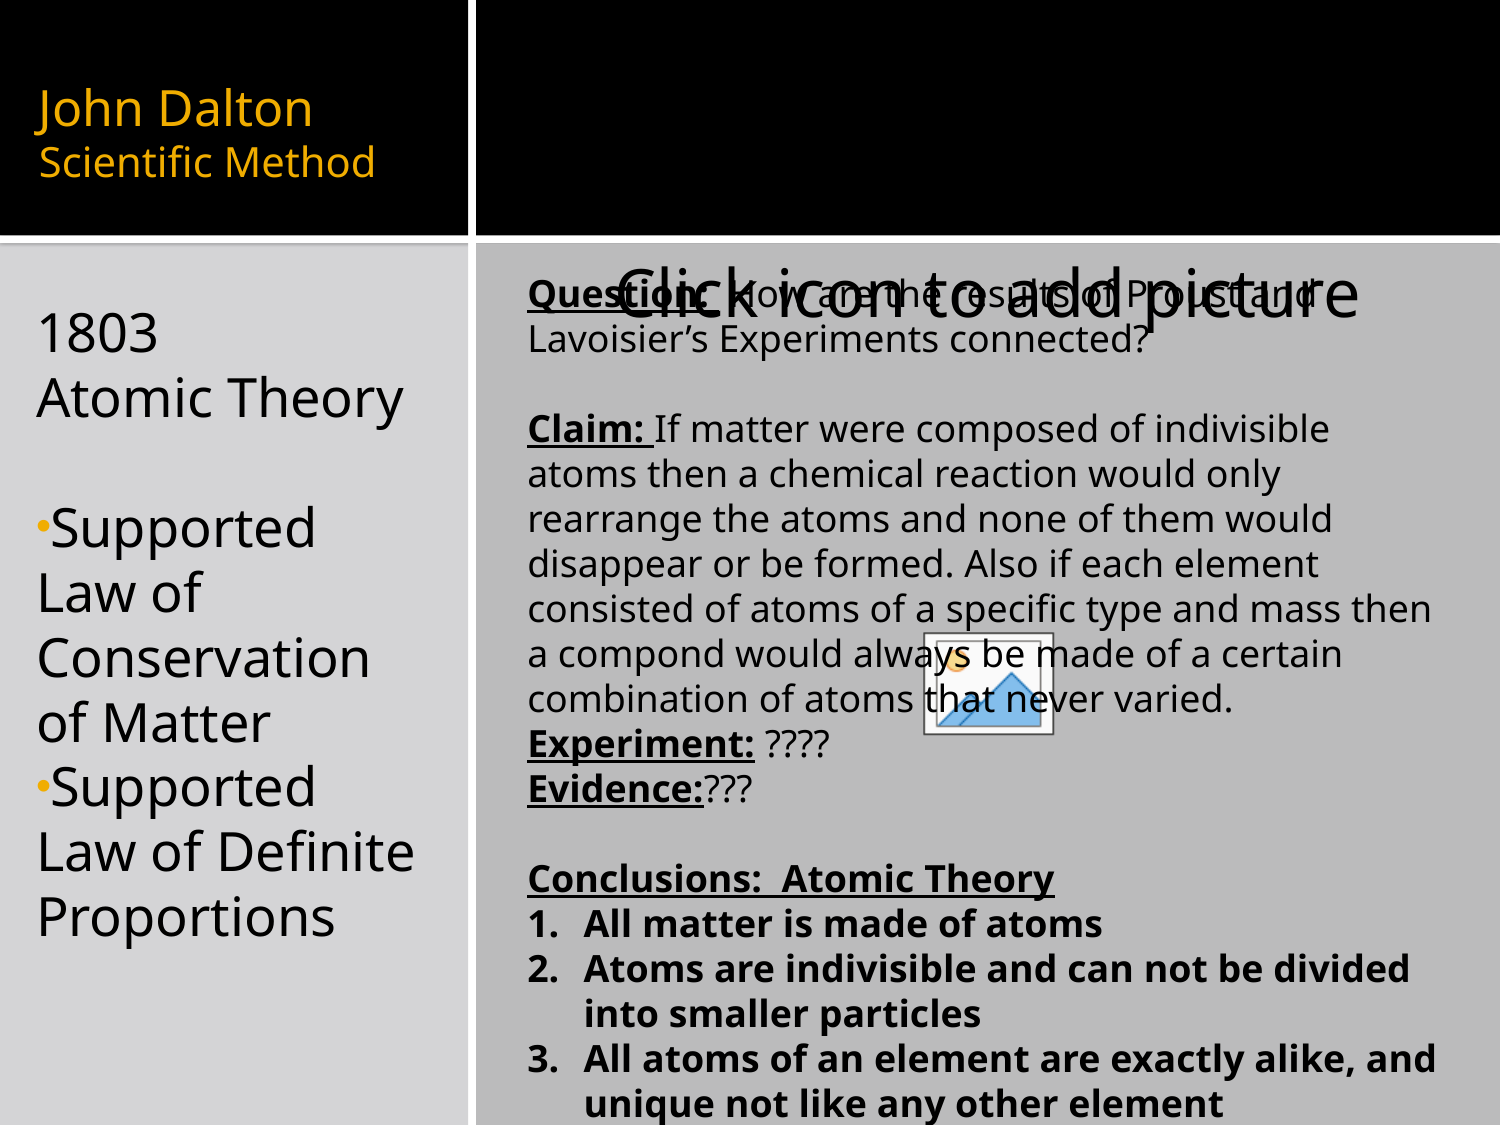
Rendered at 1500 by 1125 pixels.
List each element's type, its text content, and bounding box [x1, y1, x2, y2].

title John Dalton Scientific Method [26, 25, 442, 186]
picture [476, 243, 1500, 1125]
list 1803 Atomic Theory Supported Law of Conservation of Matter Supported Law of Definite Proportions [26, 283, 432, 1034]
